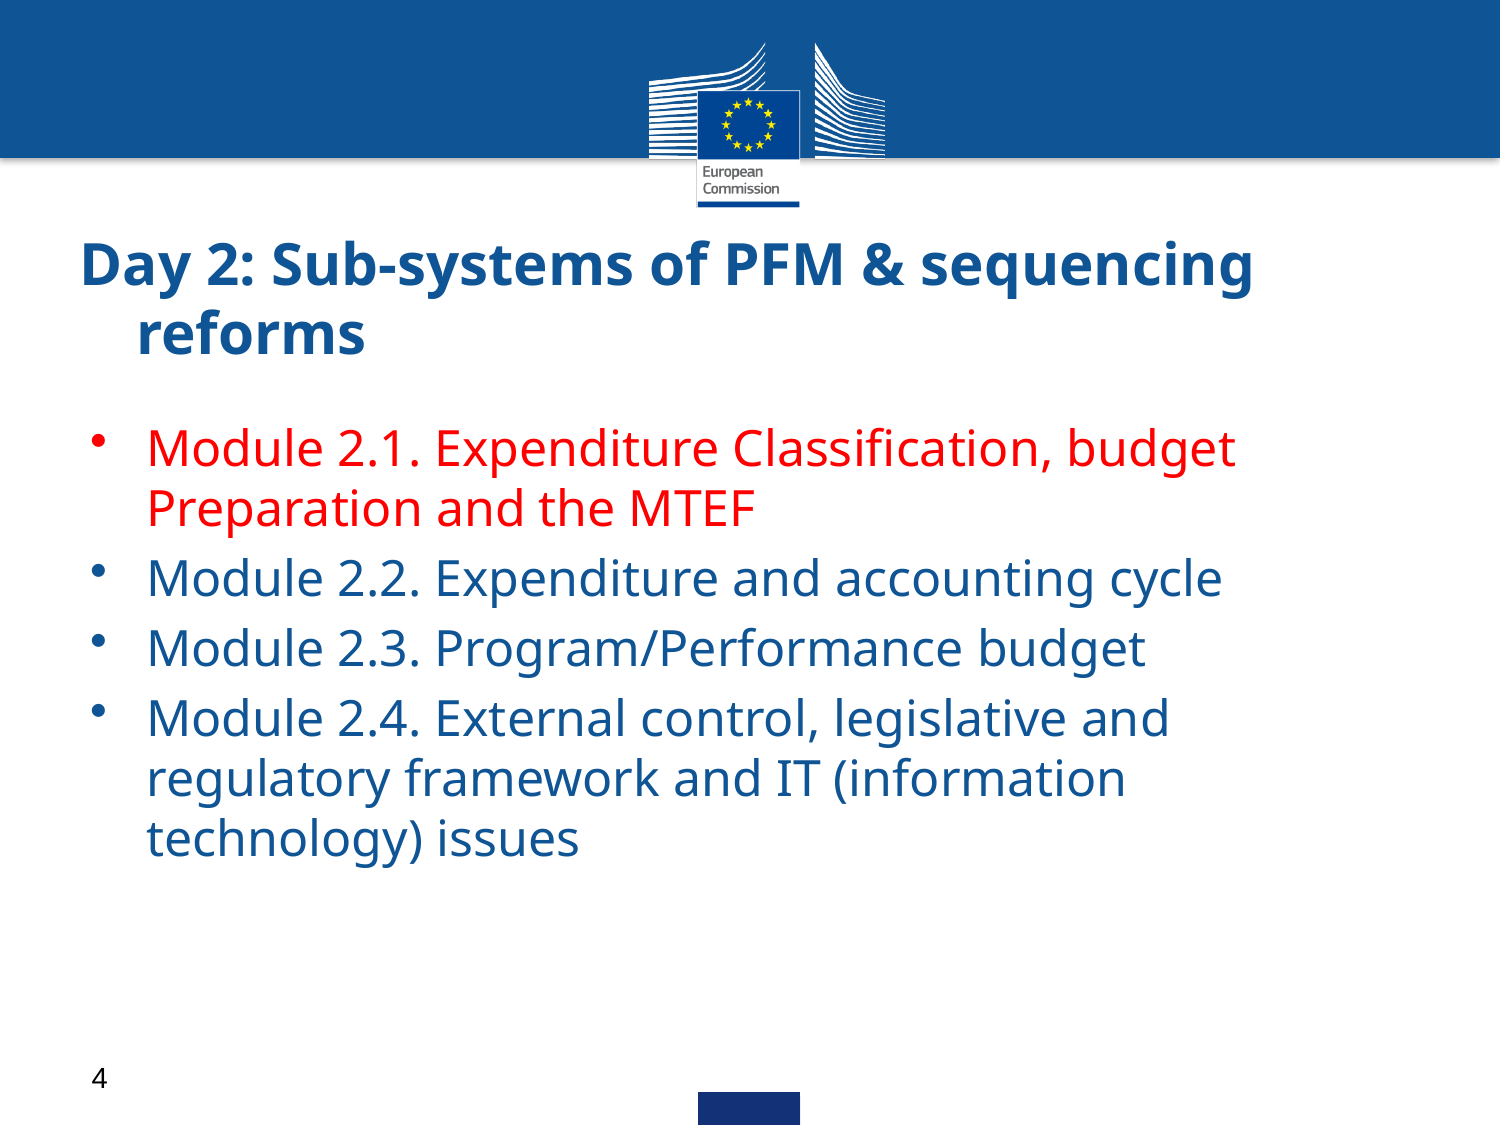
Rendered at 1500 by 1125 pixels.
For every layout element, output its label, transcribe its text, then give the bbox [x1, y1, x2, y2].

list Module 2.1. Expenditure Classification, budget Preparation and the MTEF Module 2.2. Expenditure and accounting cycle Module 2.3. Program/Performance budget Module 2.4. External control, legislative and regulatory framework and IT (information technology) issues [75, 408, 1425, 988]
title Day 2: Sub-systems of PFM & sequencing reforms [64, 219, 1460, 374]
picture [649, 42, 885, 208]
text_box 4 [76, 1023, 552, 1102]
